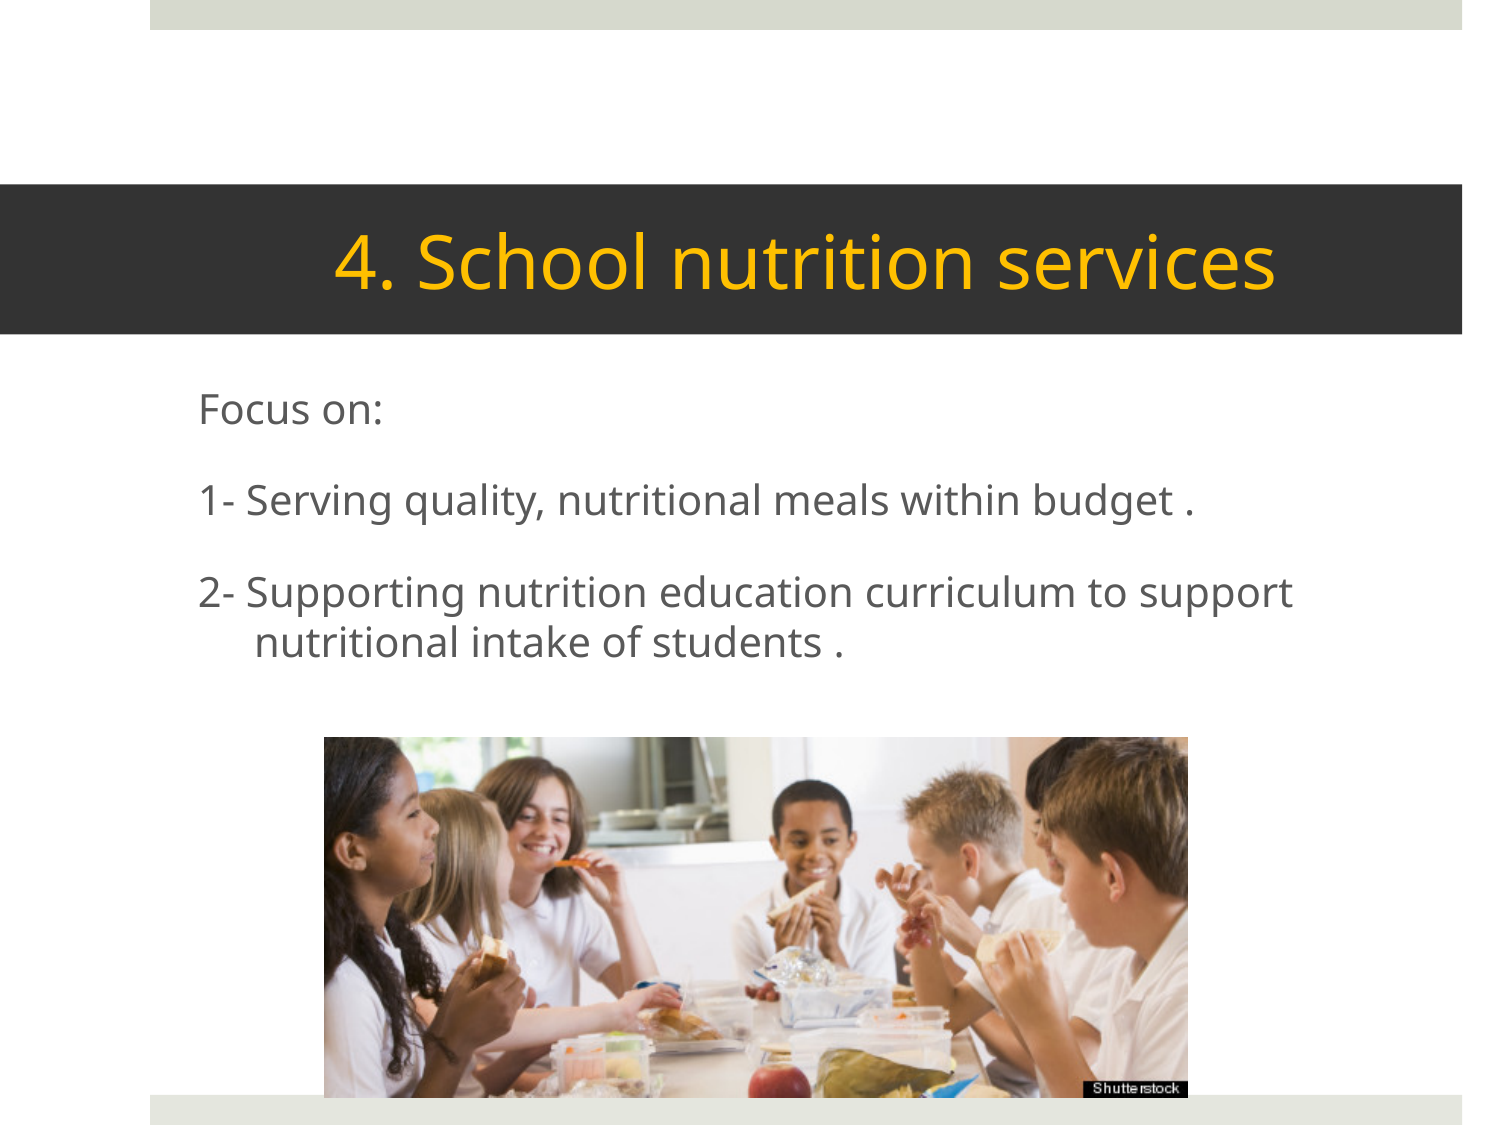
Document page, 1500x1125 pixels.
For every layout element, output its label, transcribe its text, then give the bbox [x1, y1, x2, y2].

picture [324, 736, 1188, 1099]
list Focus on: 1- Serving quality, nutritional meals within budget . 2- Supporting nutrition education curriculum to support nutritional intake of students . [182, 375, 1432, 978]
title 4. School nutrition services [0, 184, 1463, 335]
